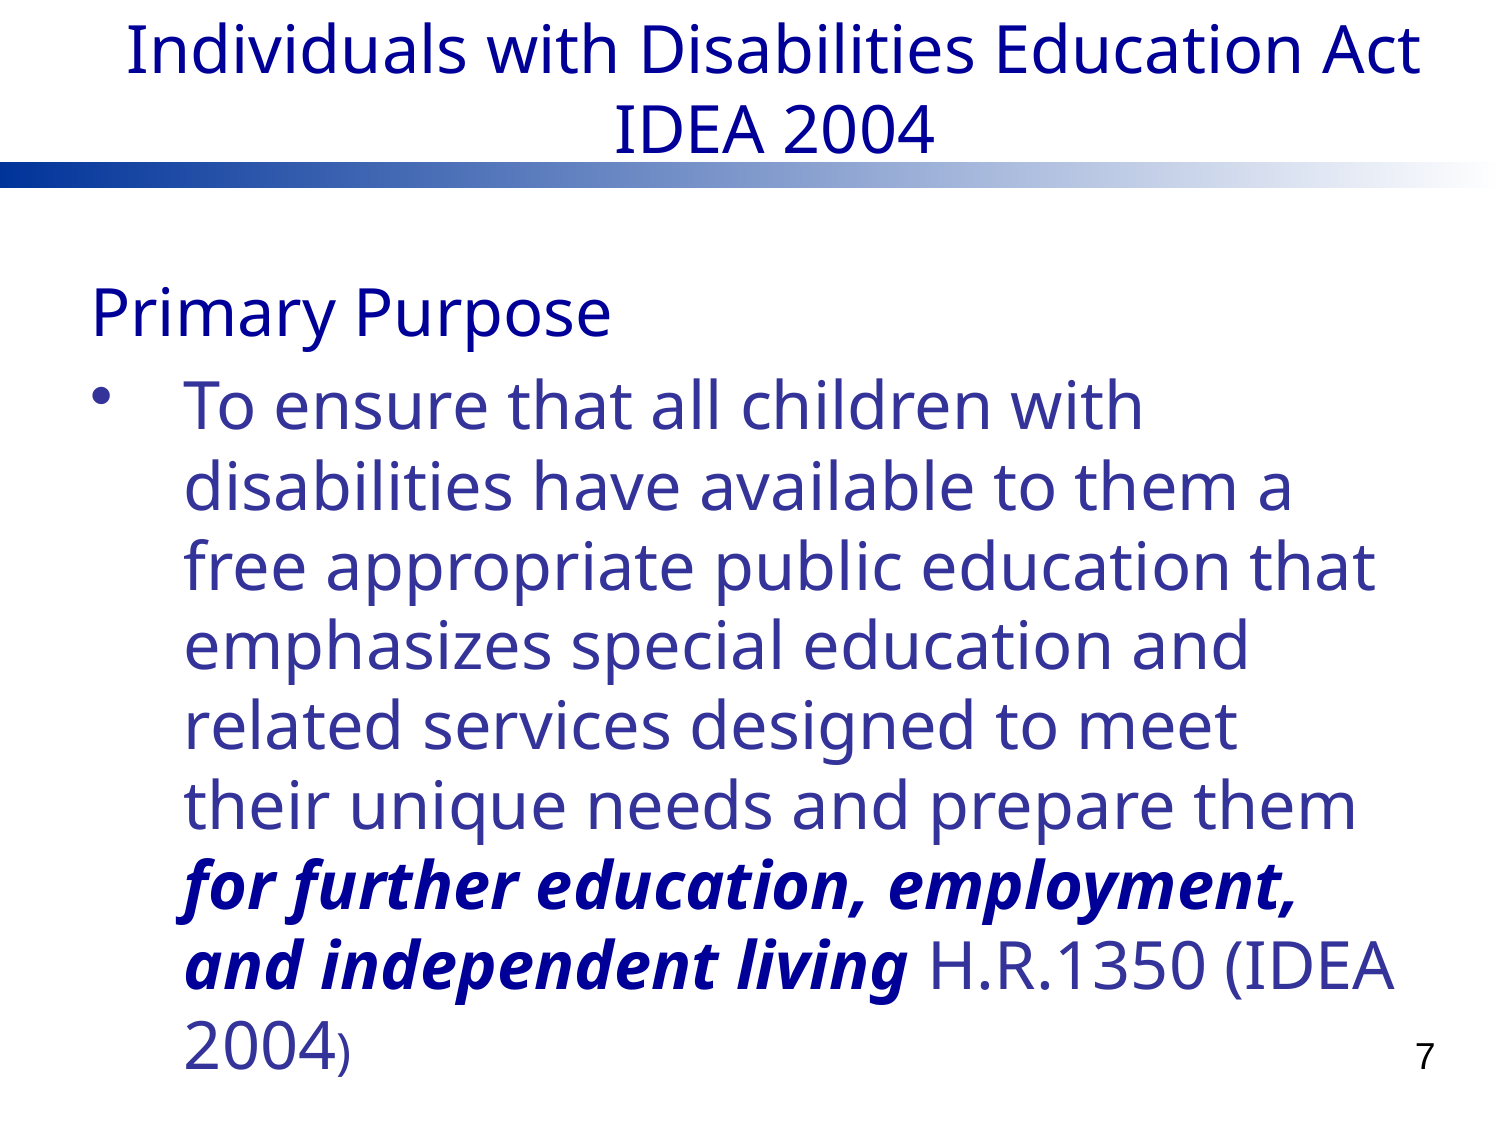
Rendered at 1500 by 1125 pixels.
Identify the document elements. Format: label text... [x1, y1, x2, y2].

text_box 7 [1399, 1024, 1475, 1085]
text_box Individuals with Disabilities Education Act IDEA 2004 [75, 0, 1475, 235]
list Primary Purpose To ensure that all children with disabilities have available to them a free appropriate public education that emphasizes special education and related services designed to meet their unique needs and prepare them for further education, employment, and independent living H.R.1350 (IDEA 2004) [75, 262, 1413, 1075]
